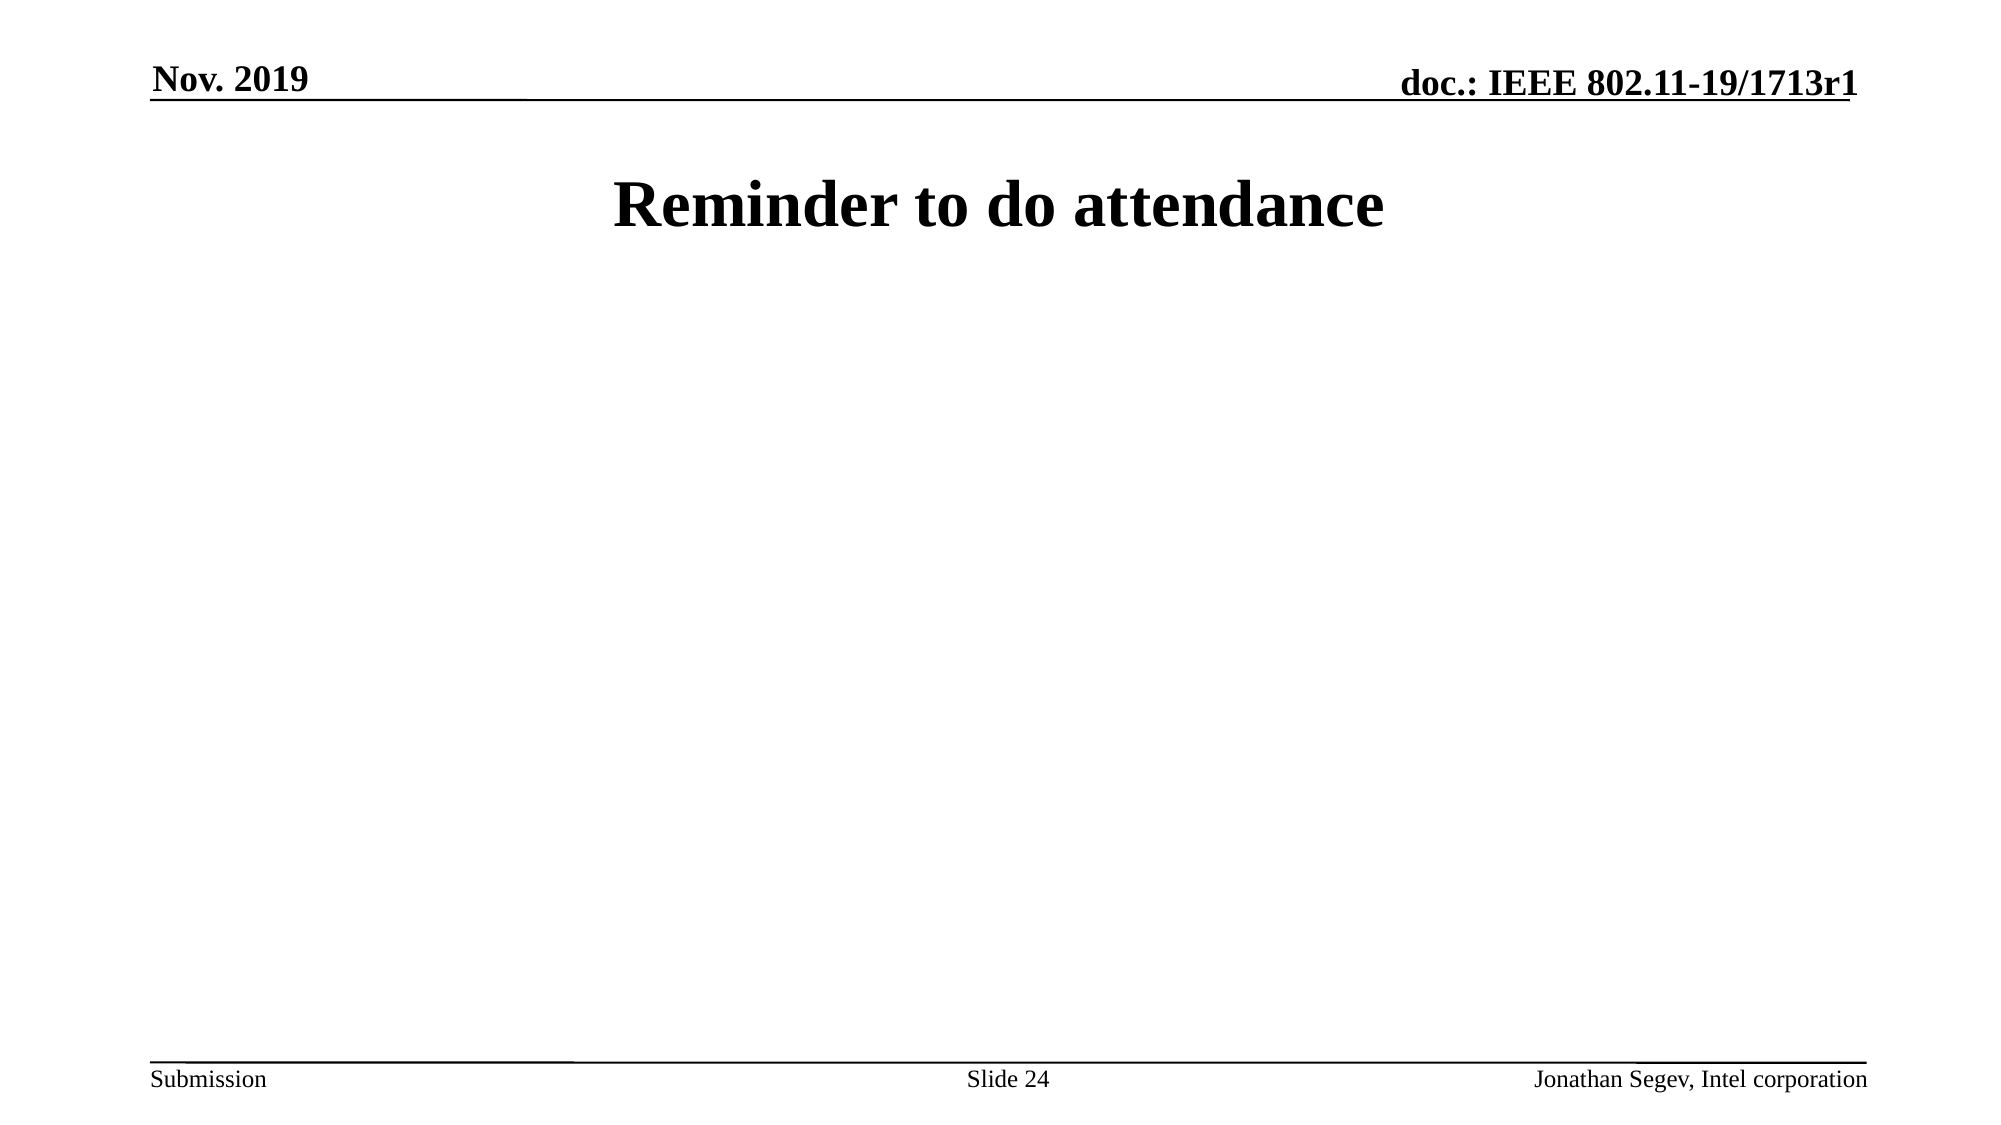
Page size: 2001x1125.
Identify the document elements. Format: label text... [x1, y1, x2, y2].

footer Jonathan Segev, Intel corporation [1171, 1061, 1869, 1093]
title Reminder to do attendance [149, 112, 1850, 288]
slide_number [152, 54, 563, 100]
slide_number Slide 24 [950, 1061, 1067, 1123]
